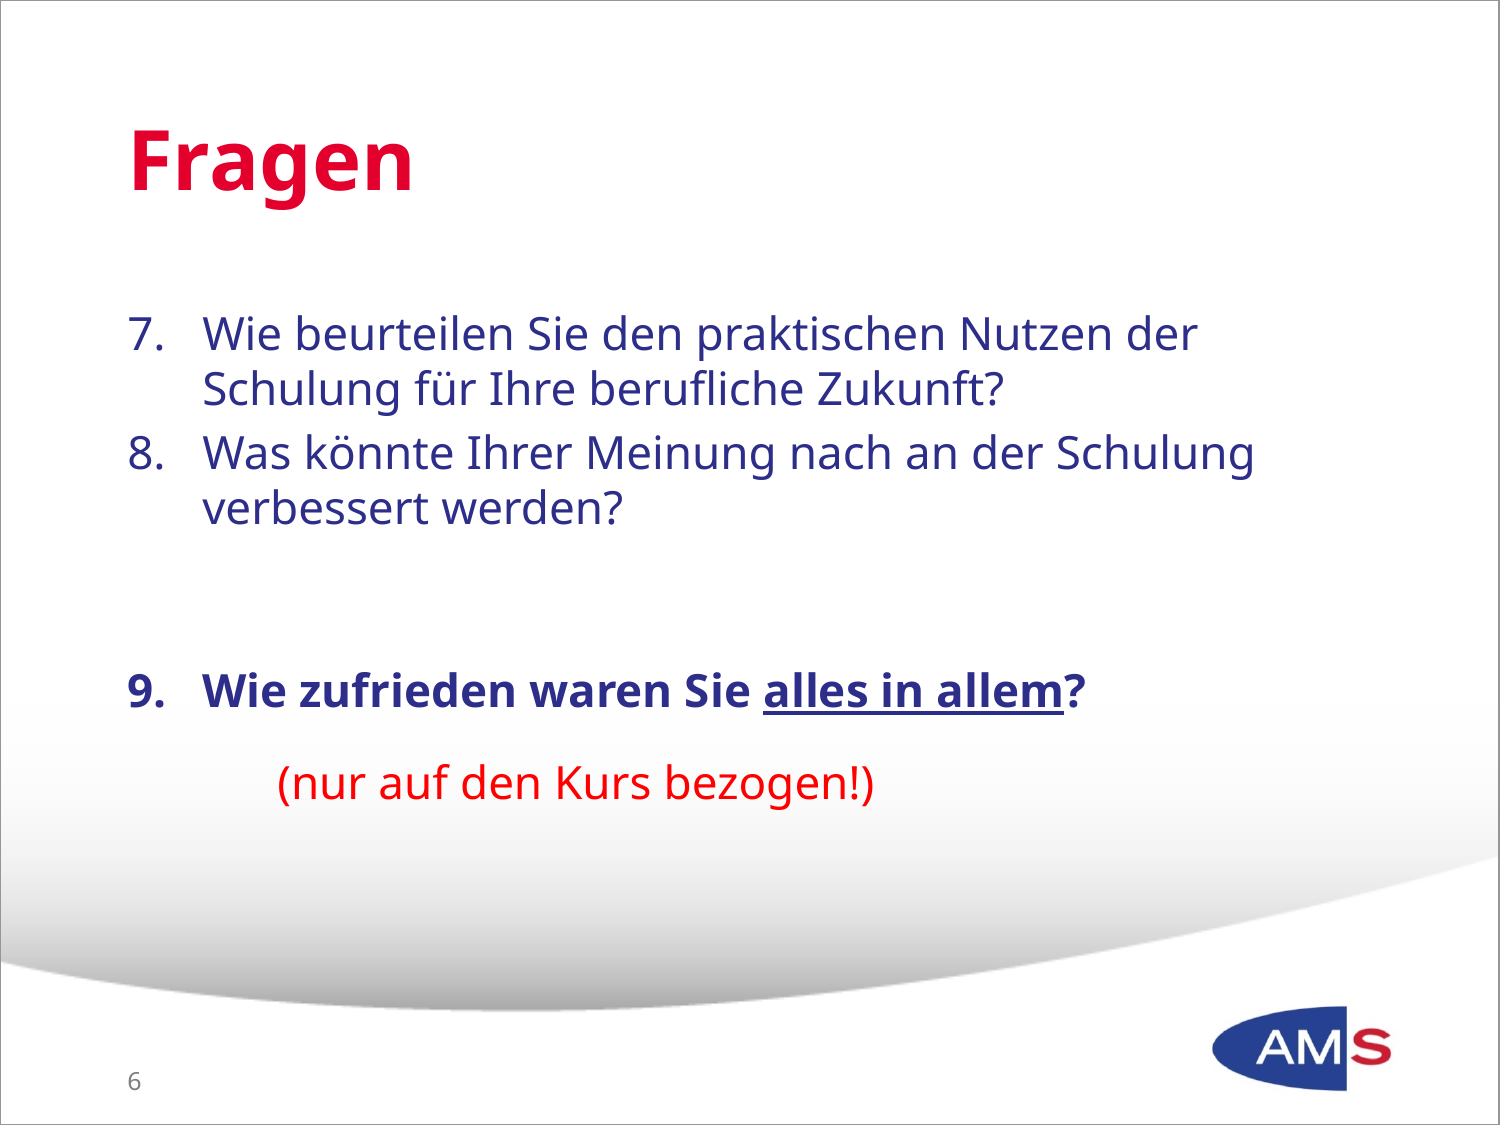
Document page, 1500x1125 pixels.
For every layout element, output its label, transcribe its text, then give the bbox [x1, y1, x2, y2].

title Fragen [112, 63, 1378, 252]
slide_number 6 [112, 1057, 463, 1118]
list Wie beurteilen Sie den praktischen Nutzen der Schulung für Ihre berufliche Zukunft? Was könnte Ihrer Meinung nach an der Schulung verbessert werden? Wie zufrieden waren Sie alles in allem? (nur auf den Kurs bezogen!) [112, 297, 1378, 900]
picture [1, 1, 1498, 1124]
